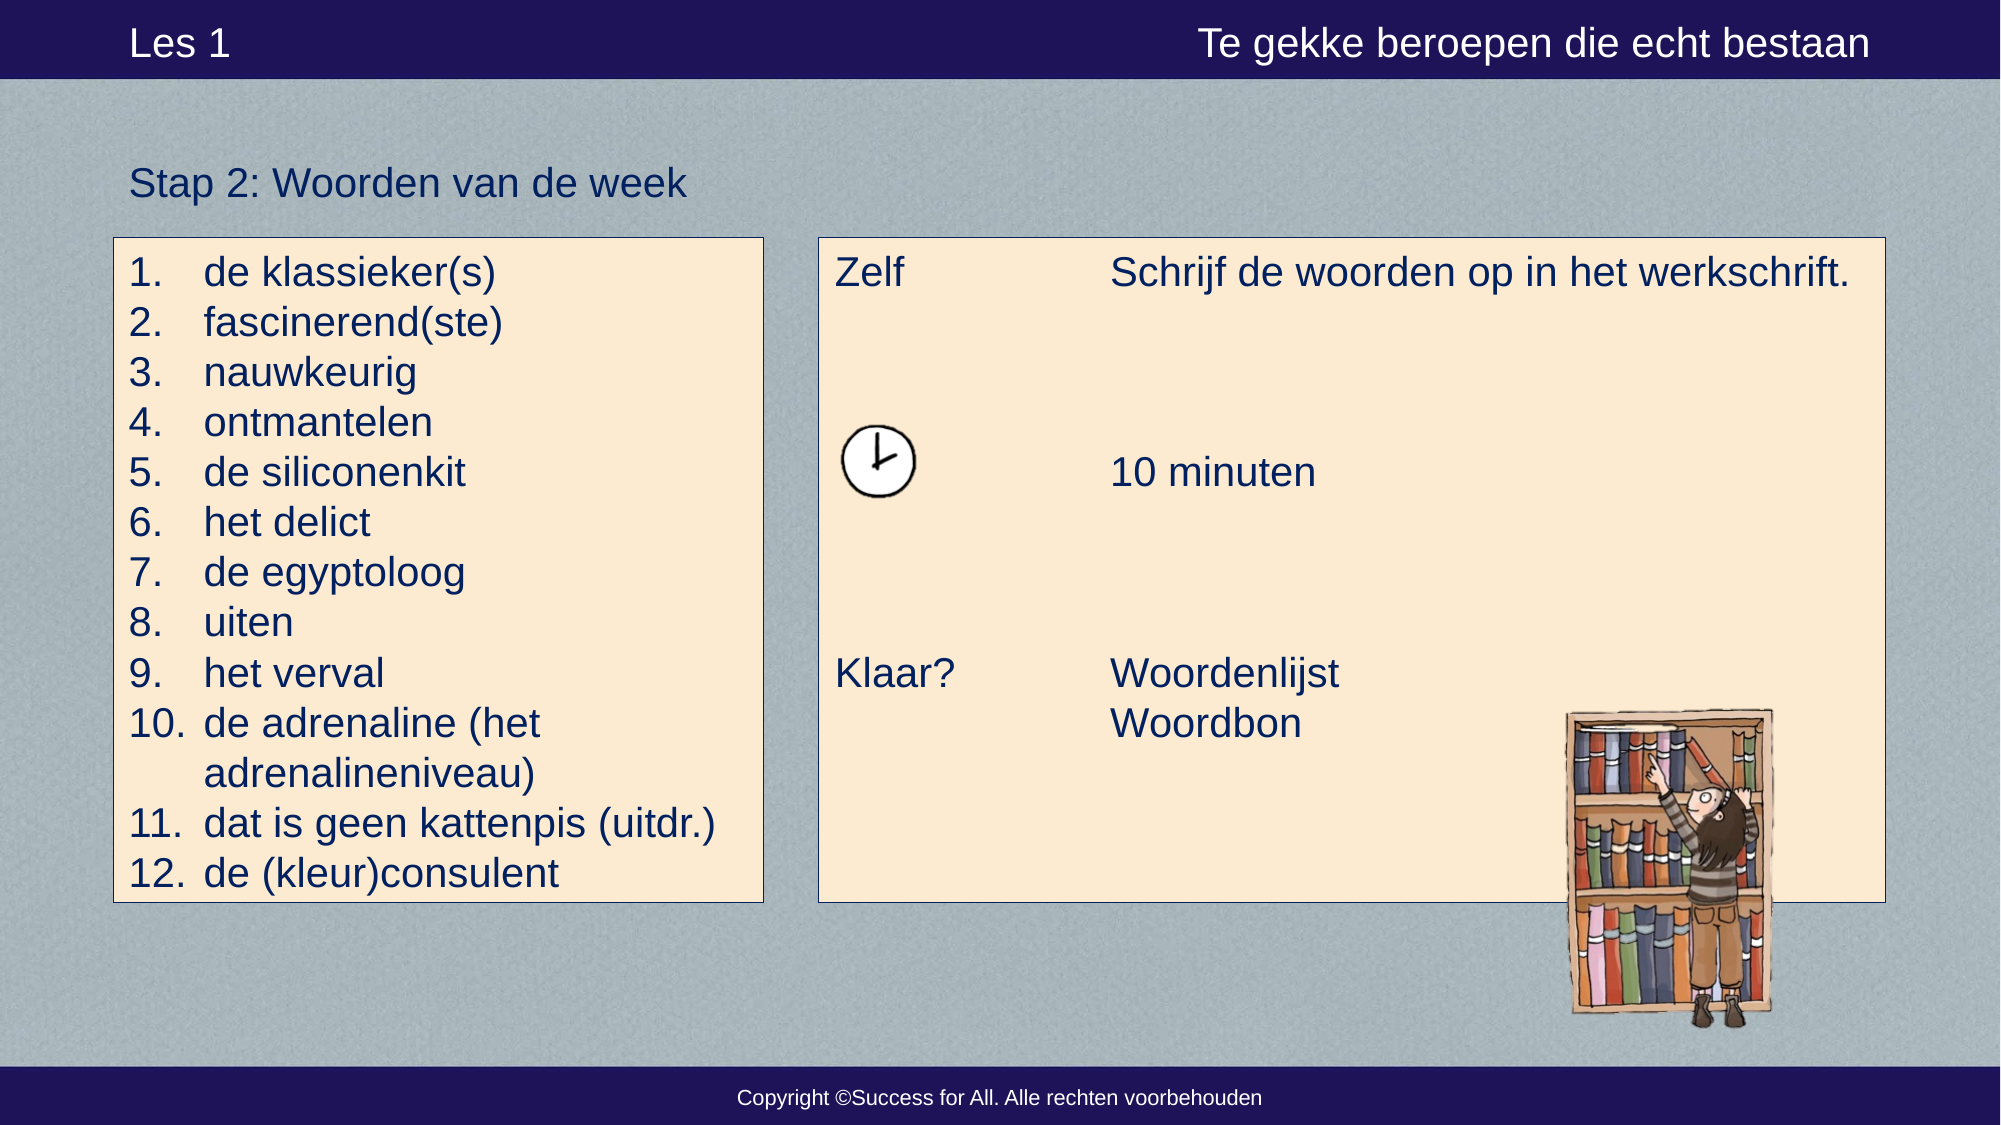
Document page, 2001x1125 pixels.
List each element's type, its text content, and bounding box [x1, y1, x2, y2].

text_box de klassieker(s) fascinerend(ste) nauwkeurig ontmantelen de siliconenkit het delict de egyptoloog uiten het verval de adrenaline (het adrenalineniveau) dat is geen kattenpis (uitdr.) de (kleur)consulent [113, 237, 764, 903]
text_box Stap 2: Woorden van de week [113, 148, 1635, 214]
text_box Te gekke beroepen die echt bestaan [999, 8, 1886, 73]
text_box Copyright ©Success for All. Alle rechten voorbehouden [0, 1076, 2000, 1125]
text_box Les 1 [114, 8, 354, 73]
text_box Zelf Schrijf de woorden op in het werkschrift. 10 minuten Klaar? Woordenlijst Woordbon [818, 237, 1886, 903]
picture [0, 0, 2001, 1125]
